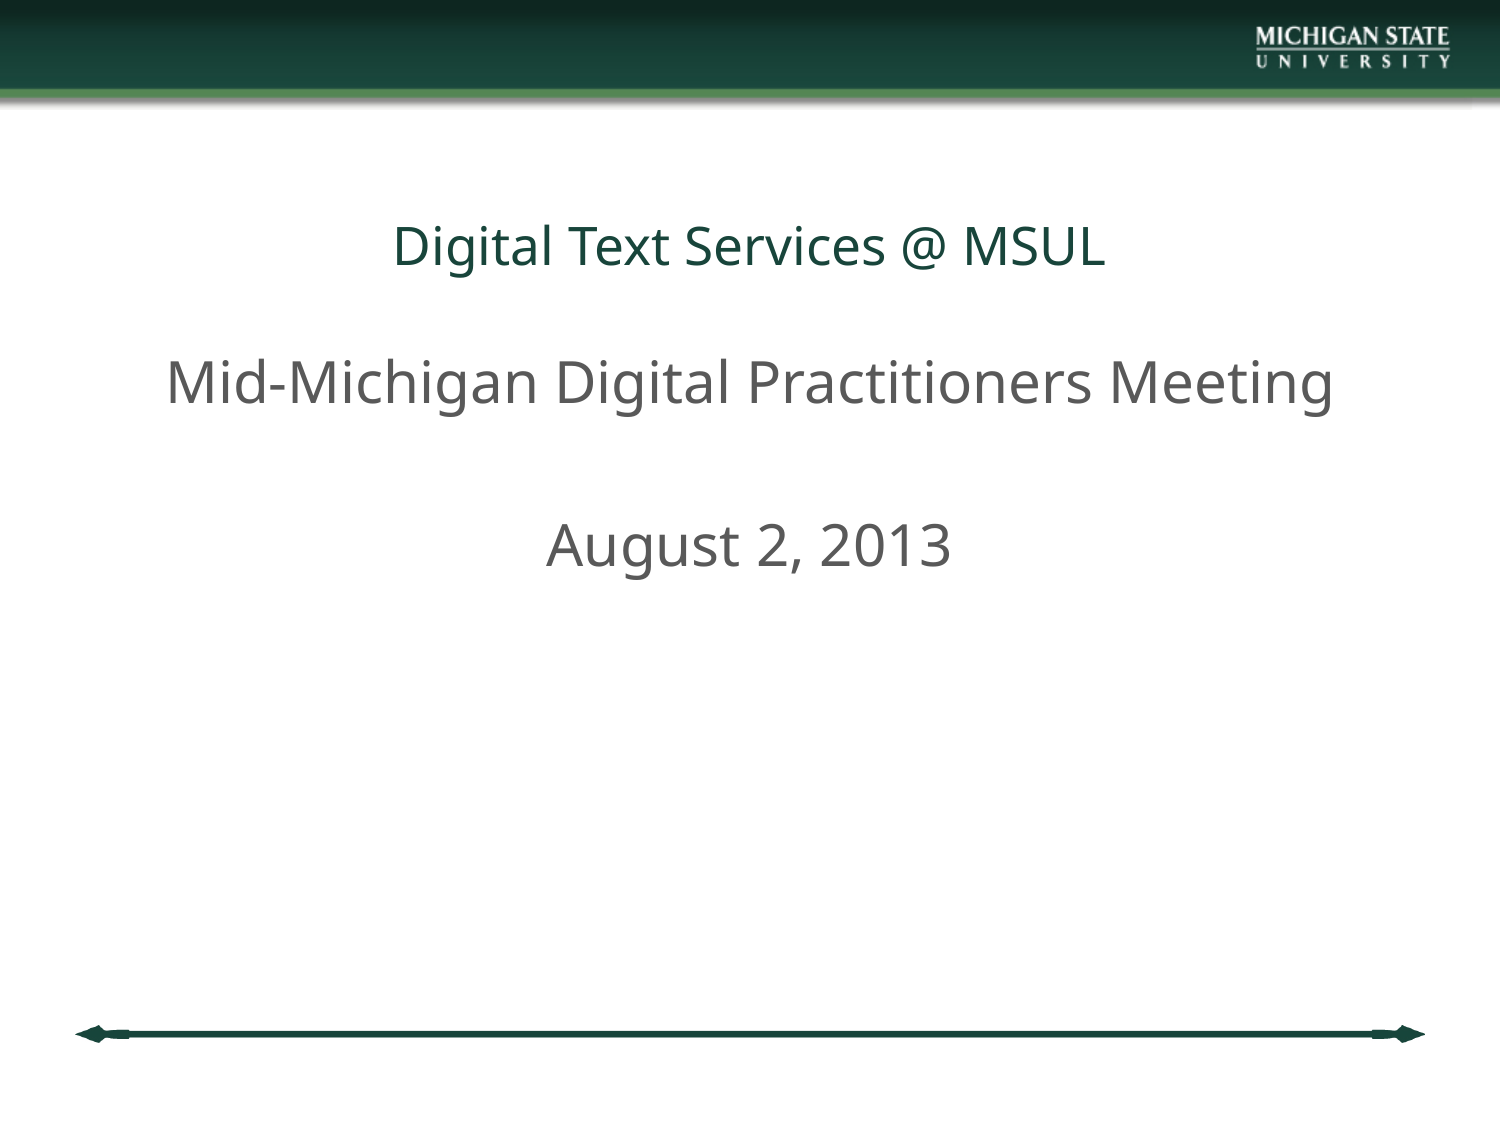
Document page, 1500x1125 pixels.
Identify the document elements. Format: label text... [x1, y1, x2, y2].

picture [75, 1025, 1425, 1043]
title Digital Text Services @ MSUL [75, 204, 1425, 284]
list Mid-Michigan Digital Practitioners Meeting August 2, 2013 [75, 337, 1425, 1005]
picture [0, 0, 1500, 110]
